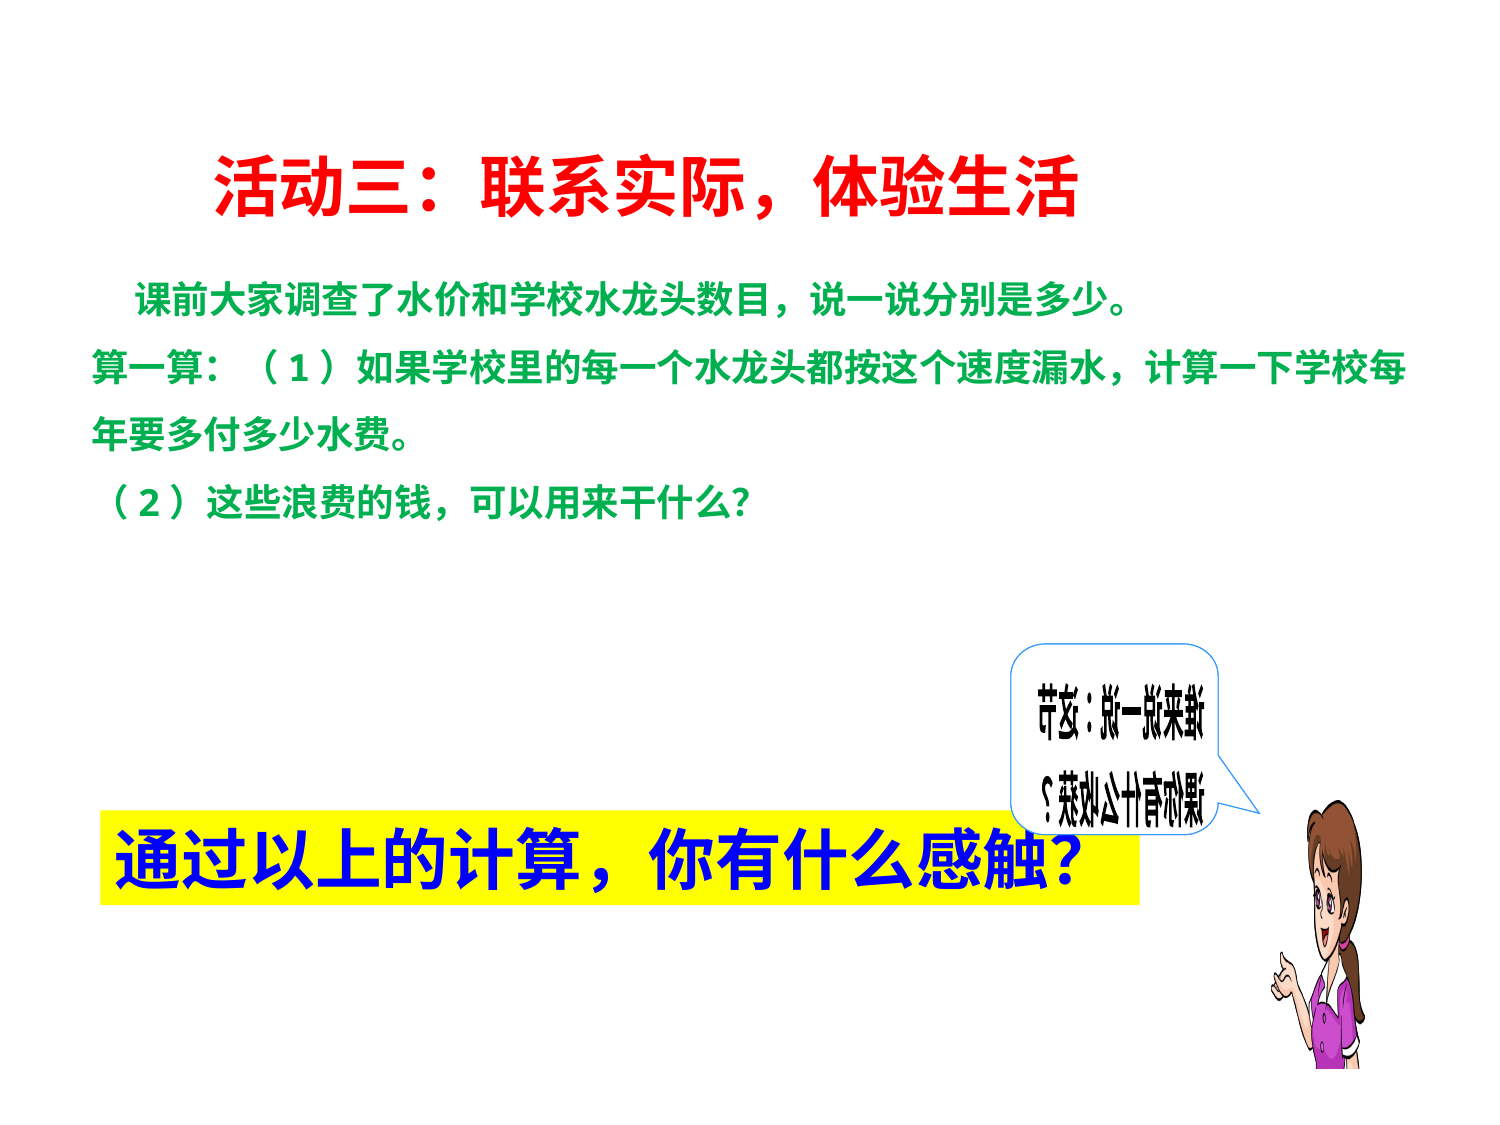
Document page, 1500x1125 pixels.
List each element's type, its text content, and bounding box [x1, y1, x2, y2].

text_box 通过以上的计算，你有什么感触？ [100, 810, 1006, 906]
text_box 课前大家调查了水价和学校水龙头数目，说一说分别是多少。 算一算：（1）如果学校里的每一个水龙头都按这个速度漏水，计算一下学校每年要多付多少水费。 （2）这些浪费的钱，可以用来干什么？ [76, 246, 1425, 532]
picture [1009, 641, 1366, 1071]
text_box 活动三：联系实际，体验生活 [135, 137, 1273, 232]
